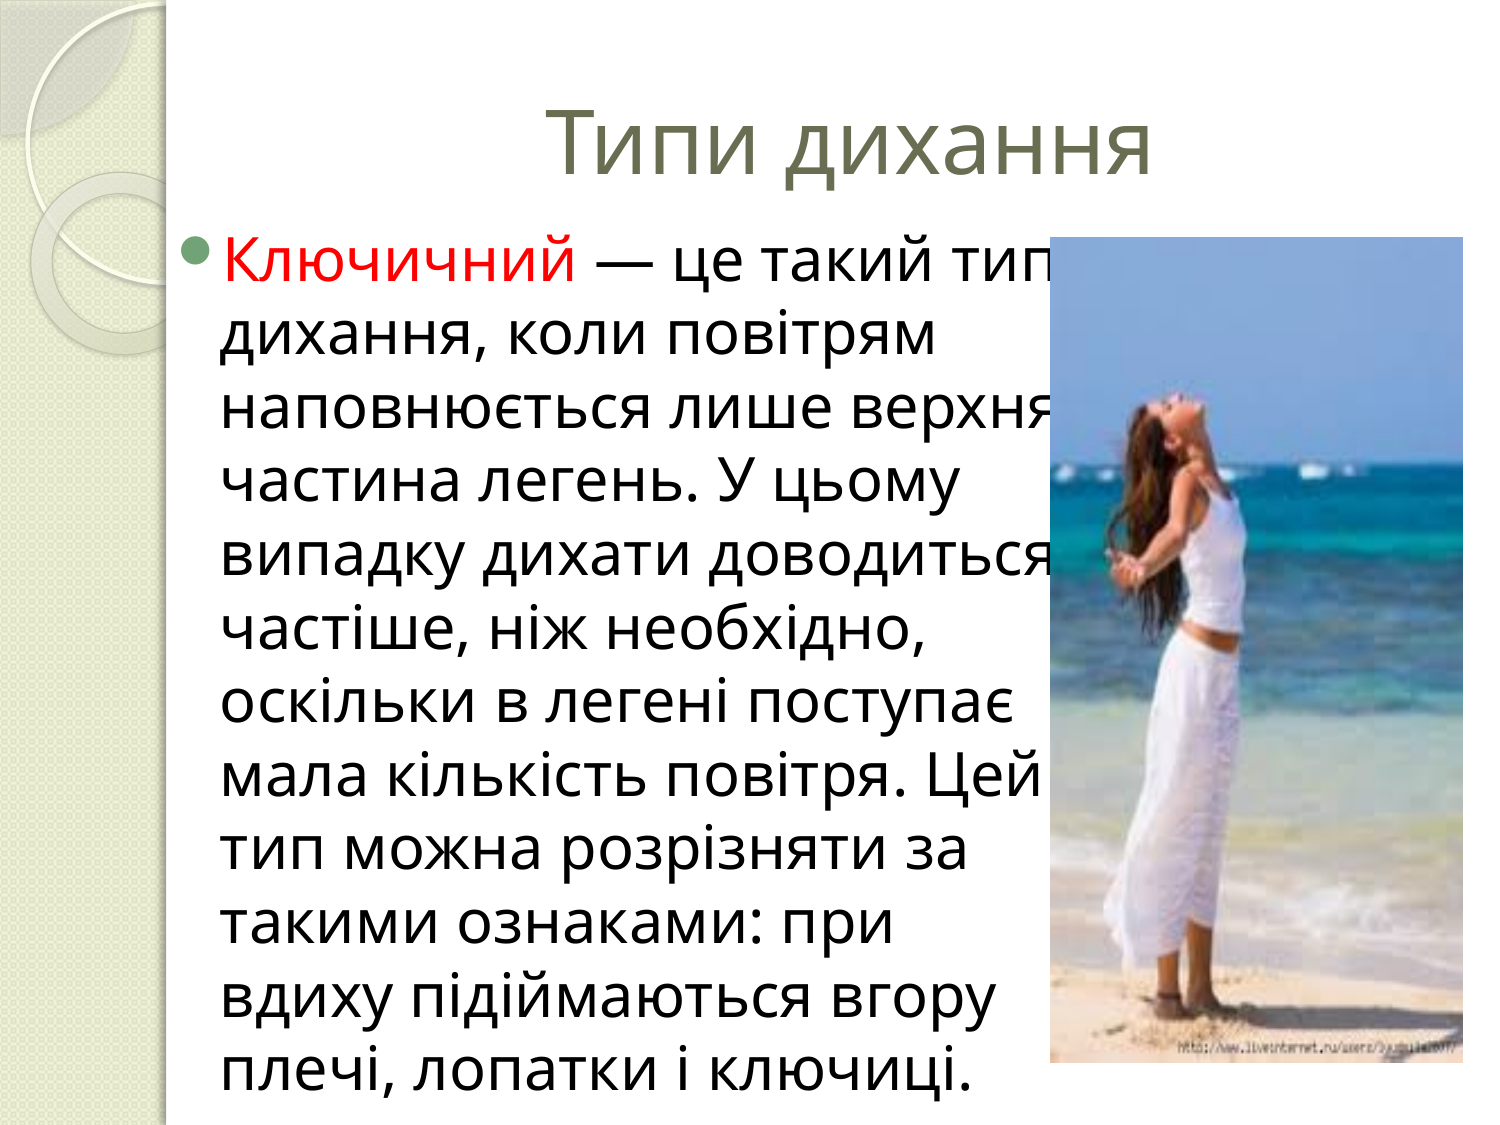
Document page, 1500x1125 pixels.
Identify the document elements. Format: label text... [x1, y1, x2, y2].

picture [1049, 237, 1463, 1063]
list Ключичний — це такий тип дихання, коли повітрям наповнюється лише верхня частина легень. У цьому випадку дихати доводиться частіше, ніж необхідно, оскільки в легені поступає мала кількість повітря. Цей тип можна розрізняти за такими ознаками: при вдиху підіймаються вгору плечі, лопатки і ключиці. [150, 212, 1100, 1125]
title Типи дихання [235, 45, 1466, 233]
